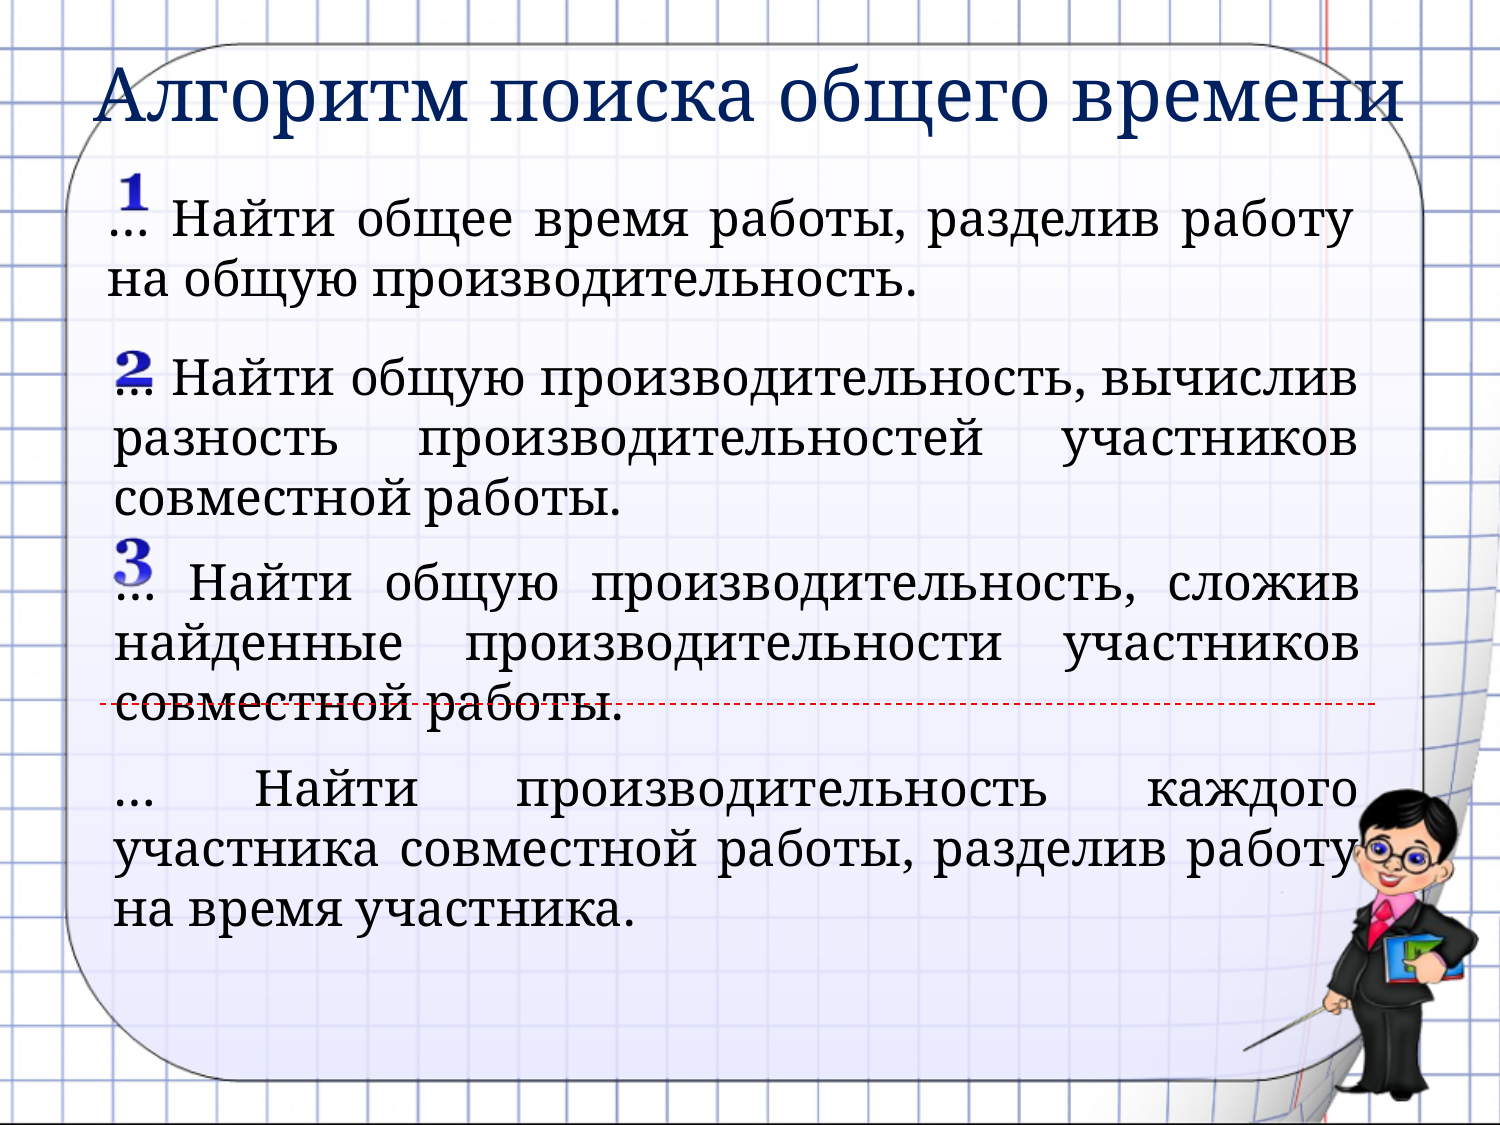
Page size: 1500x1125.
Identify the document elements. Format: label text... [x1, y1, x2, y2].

title Алгоритм поиска общего времени [75, 44, 1425, 149]
text_box … Найти общее время работы, разделив работу на общую производительность. [93, 178, 1369, 314]
text_box … Найти производительность каждого участника совместной работы, разделив работу на время участника. [98, 749, 1375, 945]
text_box … Найти общую производительность, сложив найденные производительности участников совместной работы. [99, 710, 1376, 738]
text_box … Найти общую производительность, сложив найденные производительности участников совместной работы. [99, 542, 1376, 705]
picture [0, 0, 1500, 1125]
text_box … Найти общую производительность, вычислив разность производительностей участников совместной работы. [98, 337, 1375, 533]
